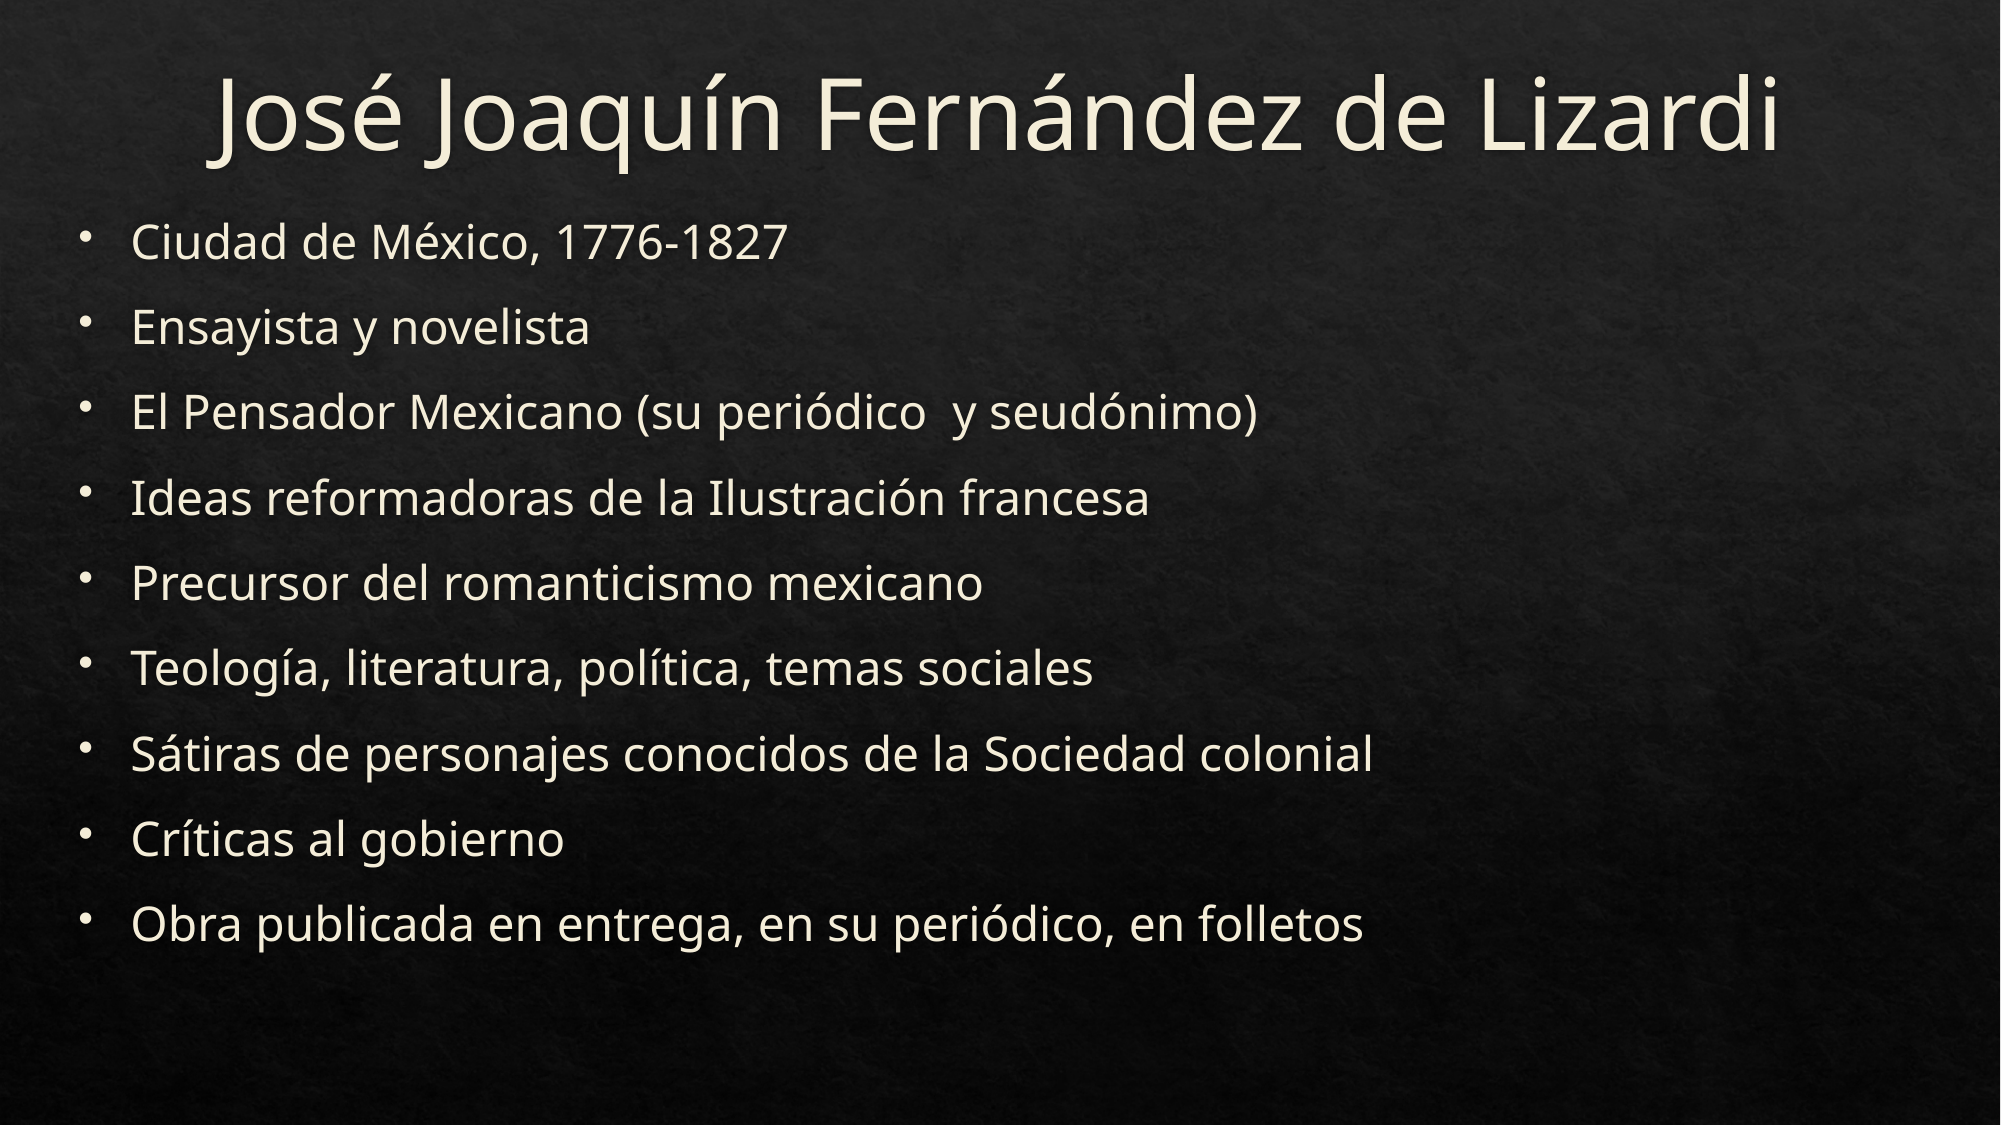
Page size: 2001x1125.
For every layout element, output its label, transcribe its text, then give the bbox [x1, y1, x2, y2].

title José Joaquín Fernández de Lizardi [149, 9, 1849, 193]
list Ciudad de México, 1776-1827 Ensayista y novelista El Pensador Mexicano (su periódico y seudónimo) Ideas reformadoras de la Ilustración francesa Precursor del romanticismo mexicano Teología, literatura, política, temas sociales Sátiras de personajes conocidos de la Sociedad colonial Críticas al gobierno Obra publicada en entrega, en su periódico, en folletos [59, 198, 1849, 1078]
